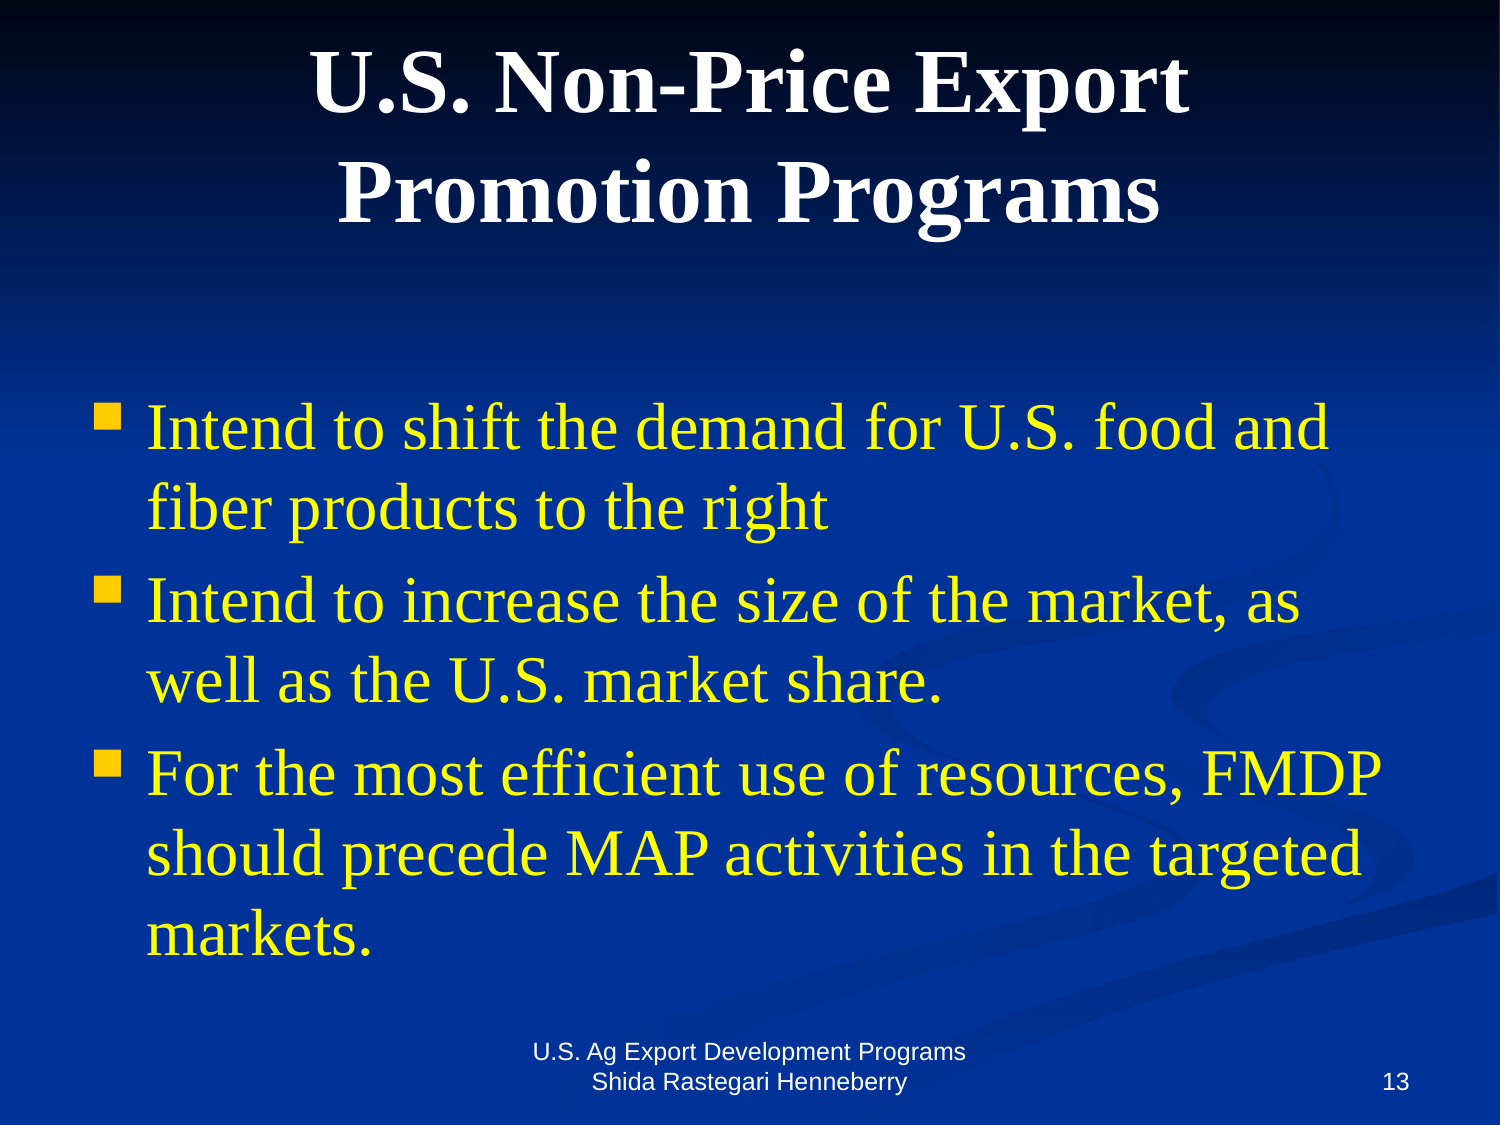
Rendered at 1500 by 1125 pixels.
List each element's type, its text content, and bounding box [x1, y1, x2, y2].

list Intend to shift the demand for U.S. food and fiber products to the right Intend to increase the size of the market, as well as the U.S. market share. For the most efficient use of resources, FMDP should precede MAP activities in the targeted markets. [75, 375, 1425, 1013]
footer U.S. Ag Export Development Programs Shida Rastegari Henneberry [512, 1025, 988, 1104]
title U.S. Non-Price Export Promotion Programs [75, 37, 1425, 225]
slide_number 13 [1074, 1025, 1425, 1104]
